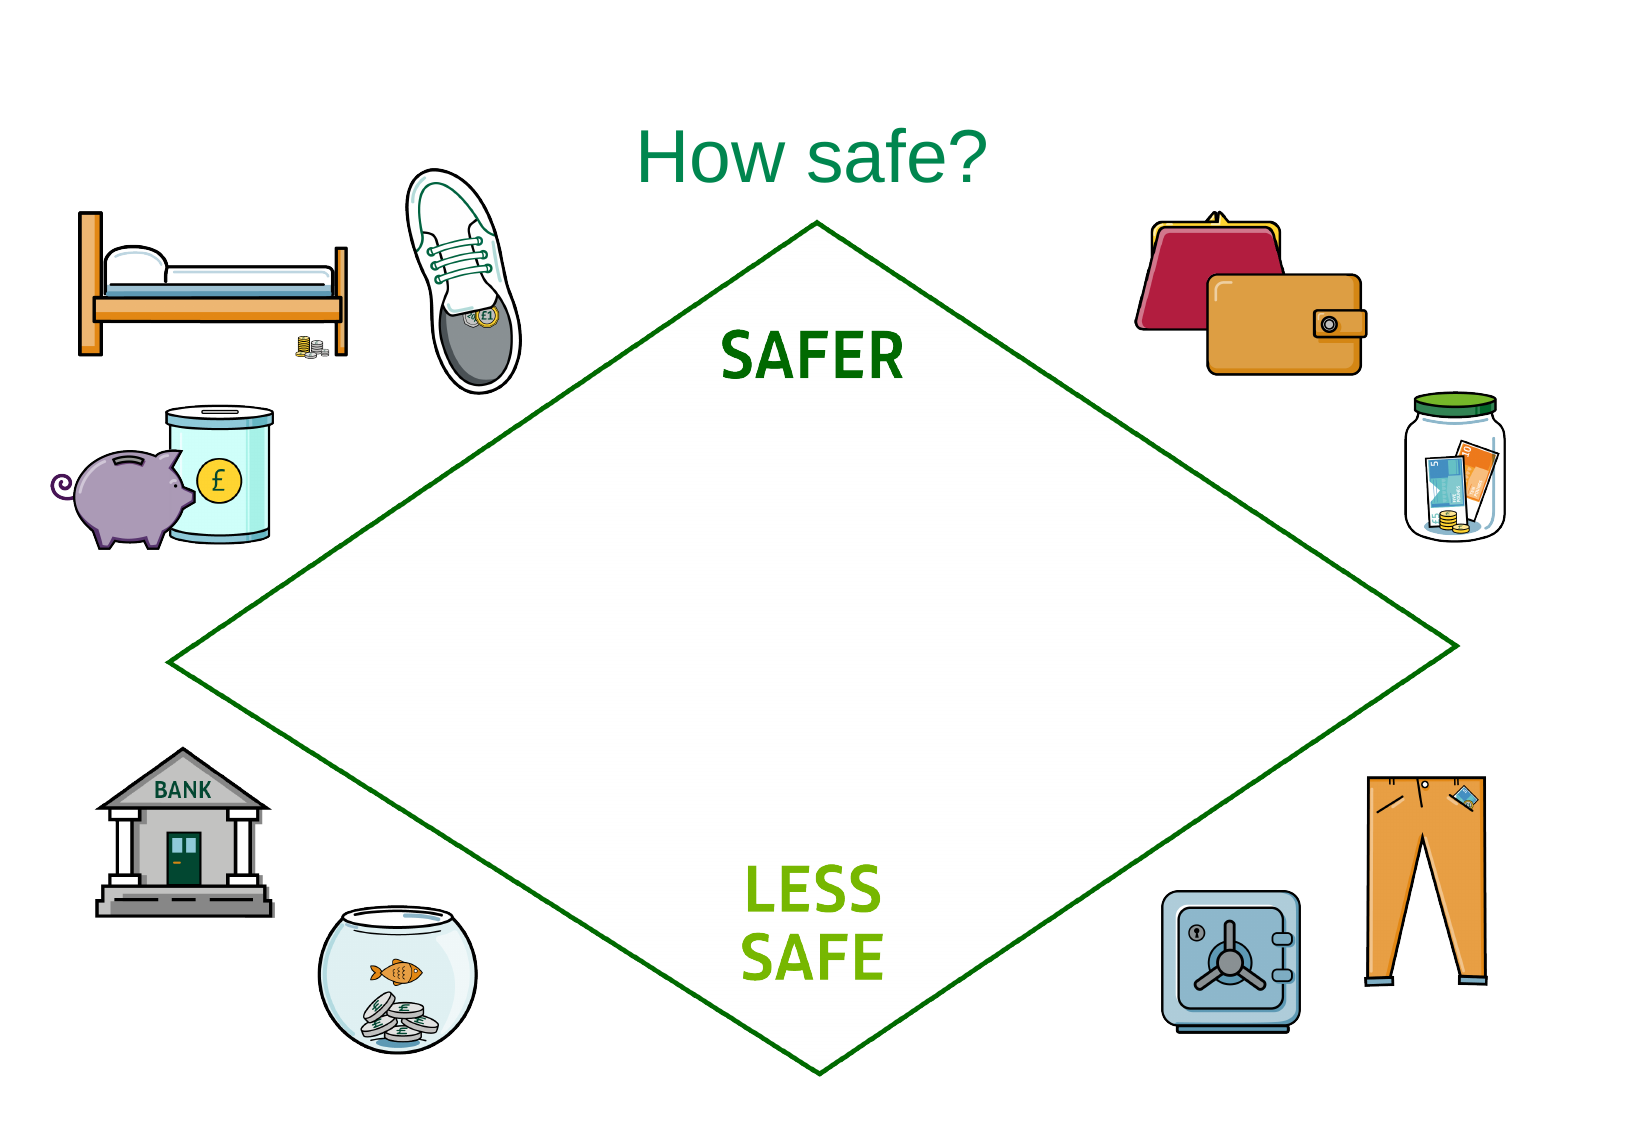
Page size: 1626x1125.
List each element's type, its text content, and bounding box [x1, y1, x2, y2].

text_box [1134, 210, 1368, 377]
title How safe? [0, 118, 1625, 195]
picture [50, 168, 1506, 1077]
